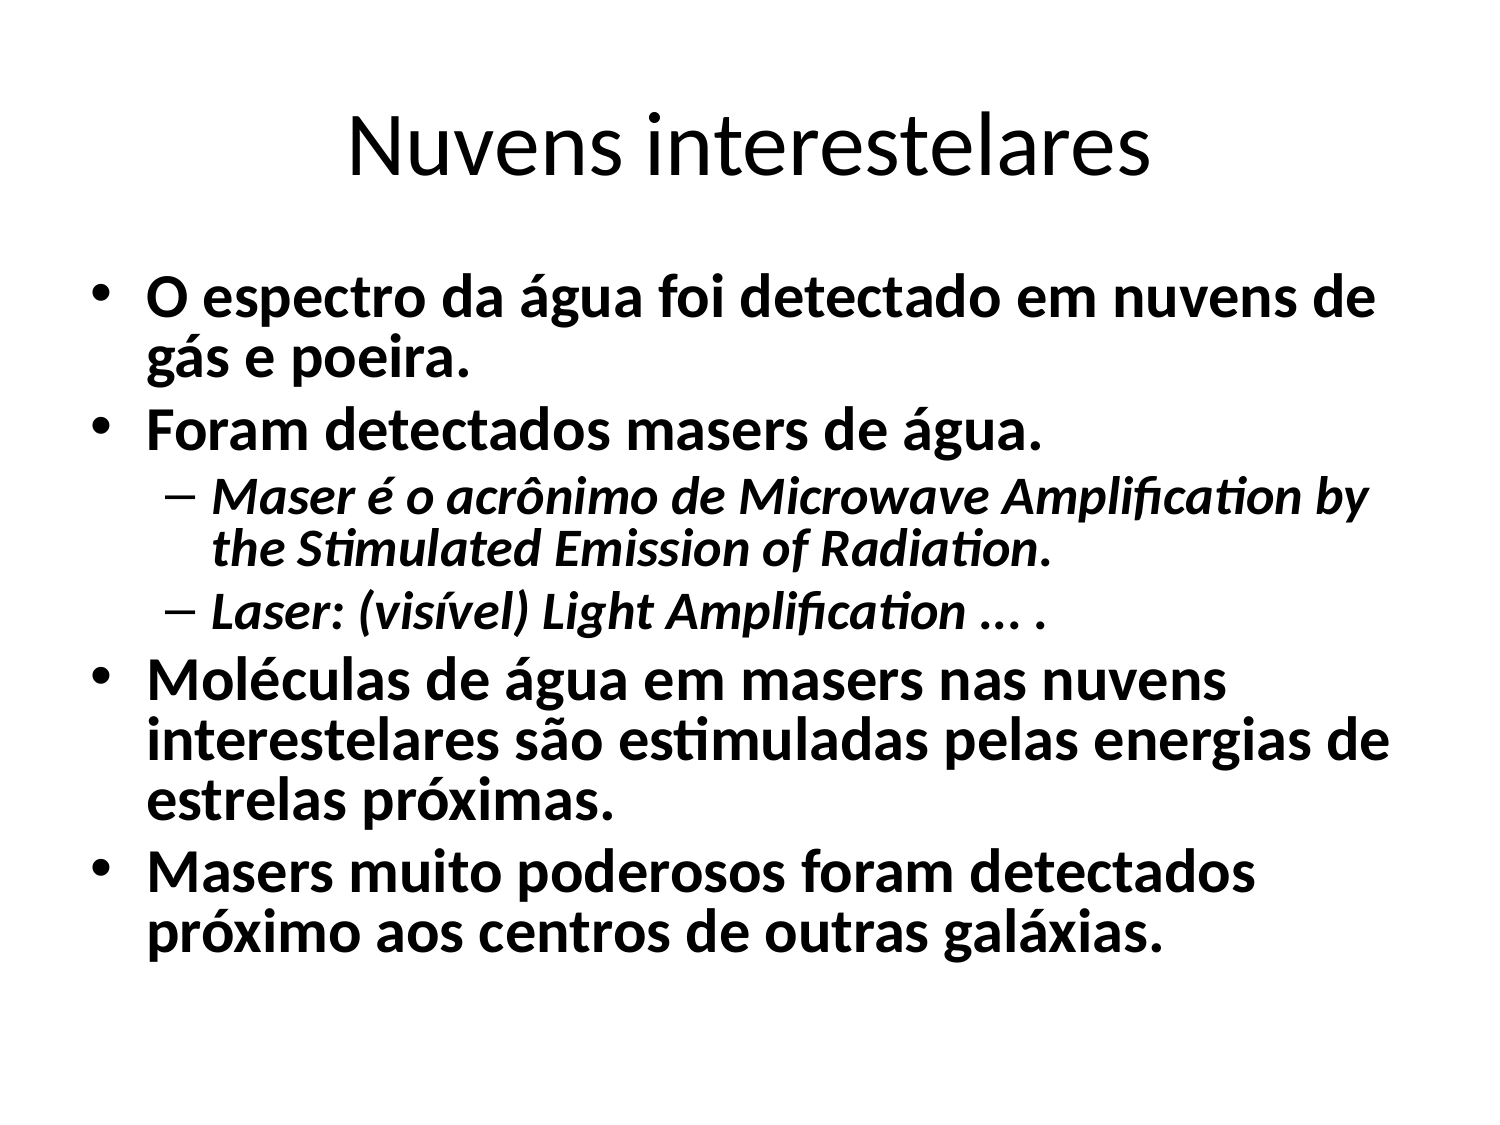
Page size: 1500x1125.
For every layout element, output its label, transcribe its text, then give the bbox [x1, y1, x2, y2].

title Nuvens interestelares [74, 44, 1426, 233]
list O espectro da água foi detectado em nuvens de gás e poeira. Foram detectados masers de água. Maser é o acrônimo de Microwave Amplification by the Stimulated Emission of Radiation. Laser: (visível) Light Amplification ... . Moléculas de água em masers nas nuvens interestelares são estimuladas pelas energias de estrelas próximas. Masers muito poderosos foram detectados próximo aos centros de outras galáxias. [74, 262, 1426, 1006]
